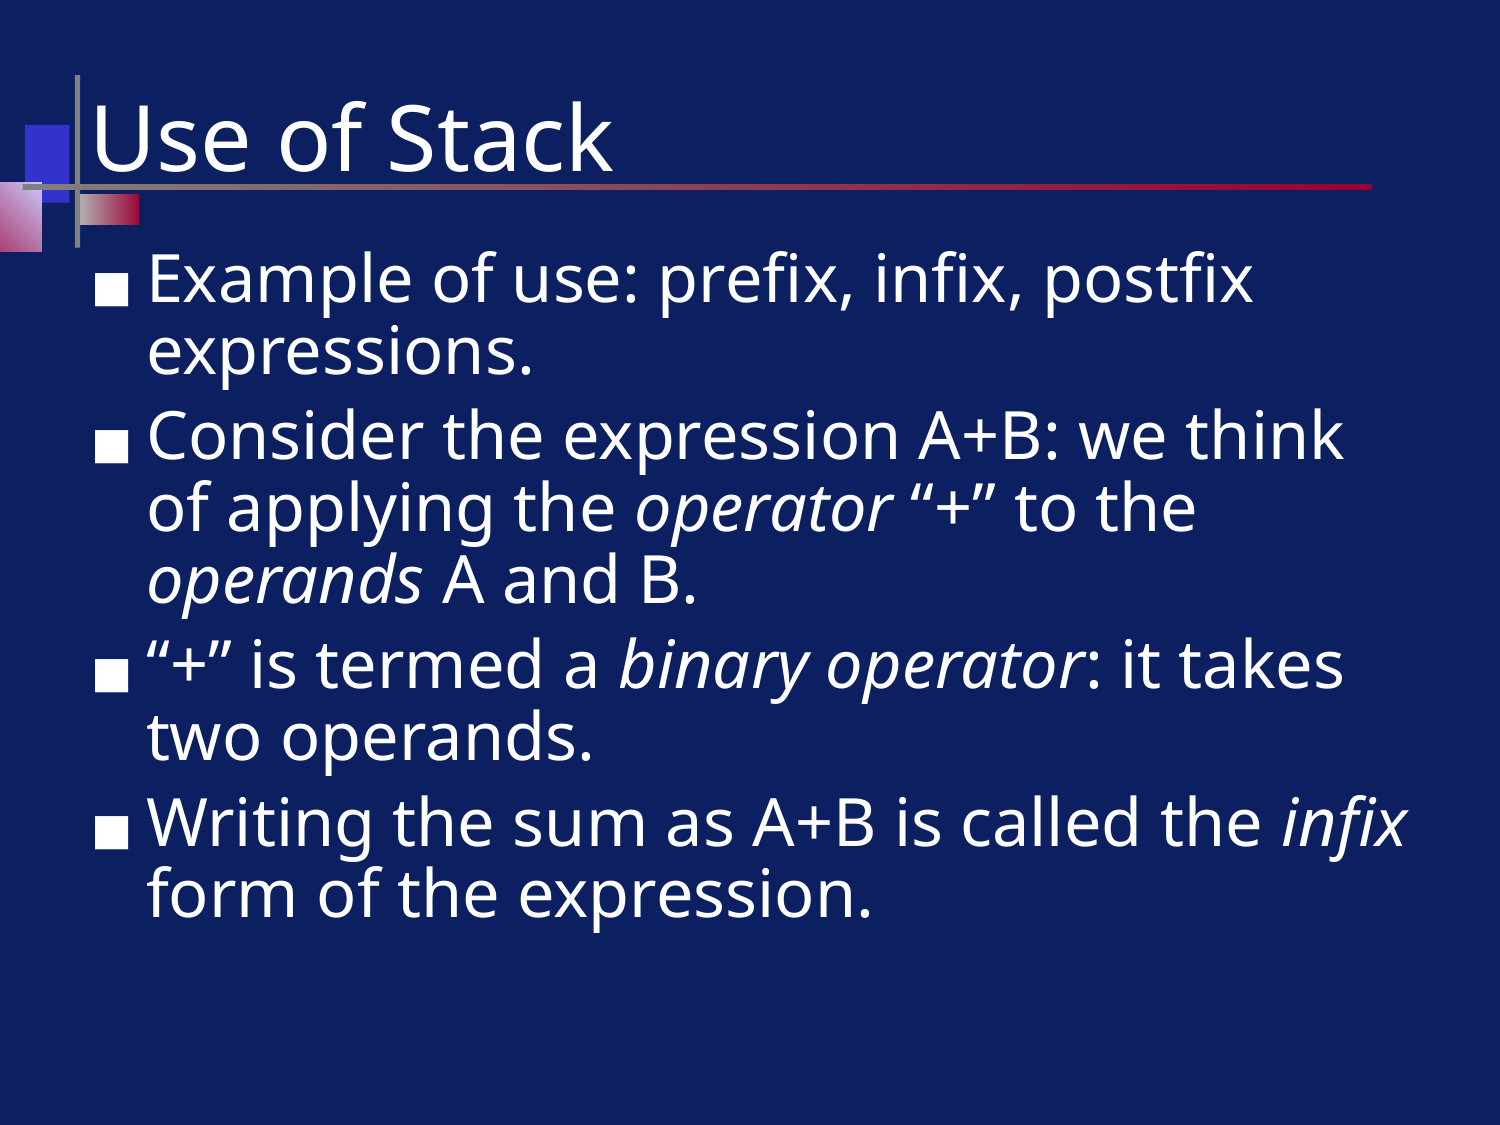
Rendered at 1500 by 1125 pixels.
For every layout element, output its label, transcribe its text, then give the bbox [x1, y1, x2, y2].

title Use of Stack [74, 59, 1425, 210]
list Example of use: prefix, infix, postfix expressions. Consider the expression A+B: we think of applying the operator “+” to the operands A and B. “+” is termed a binary operator: it takes two operands. Writing the sum as A+B is called the infix form of the expression. [74, 237, 1425, 988]
